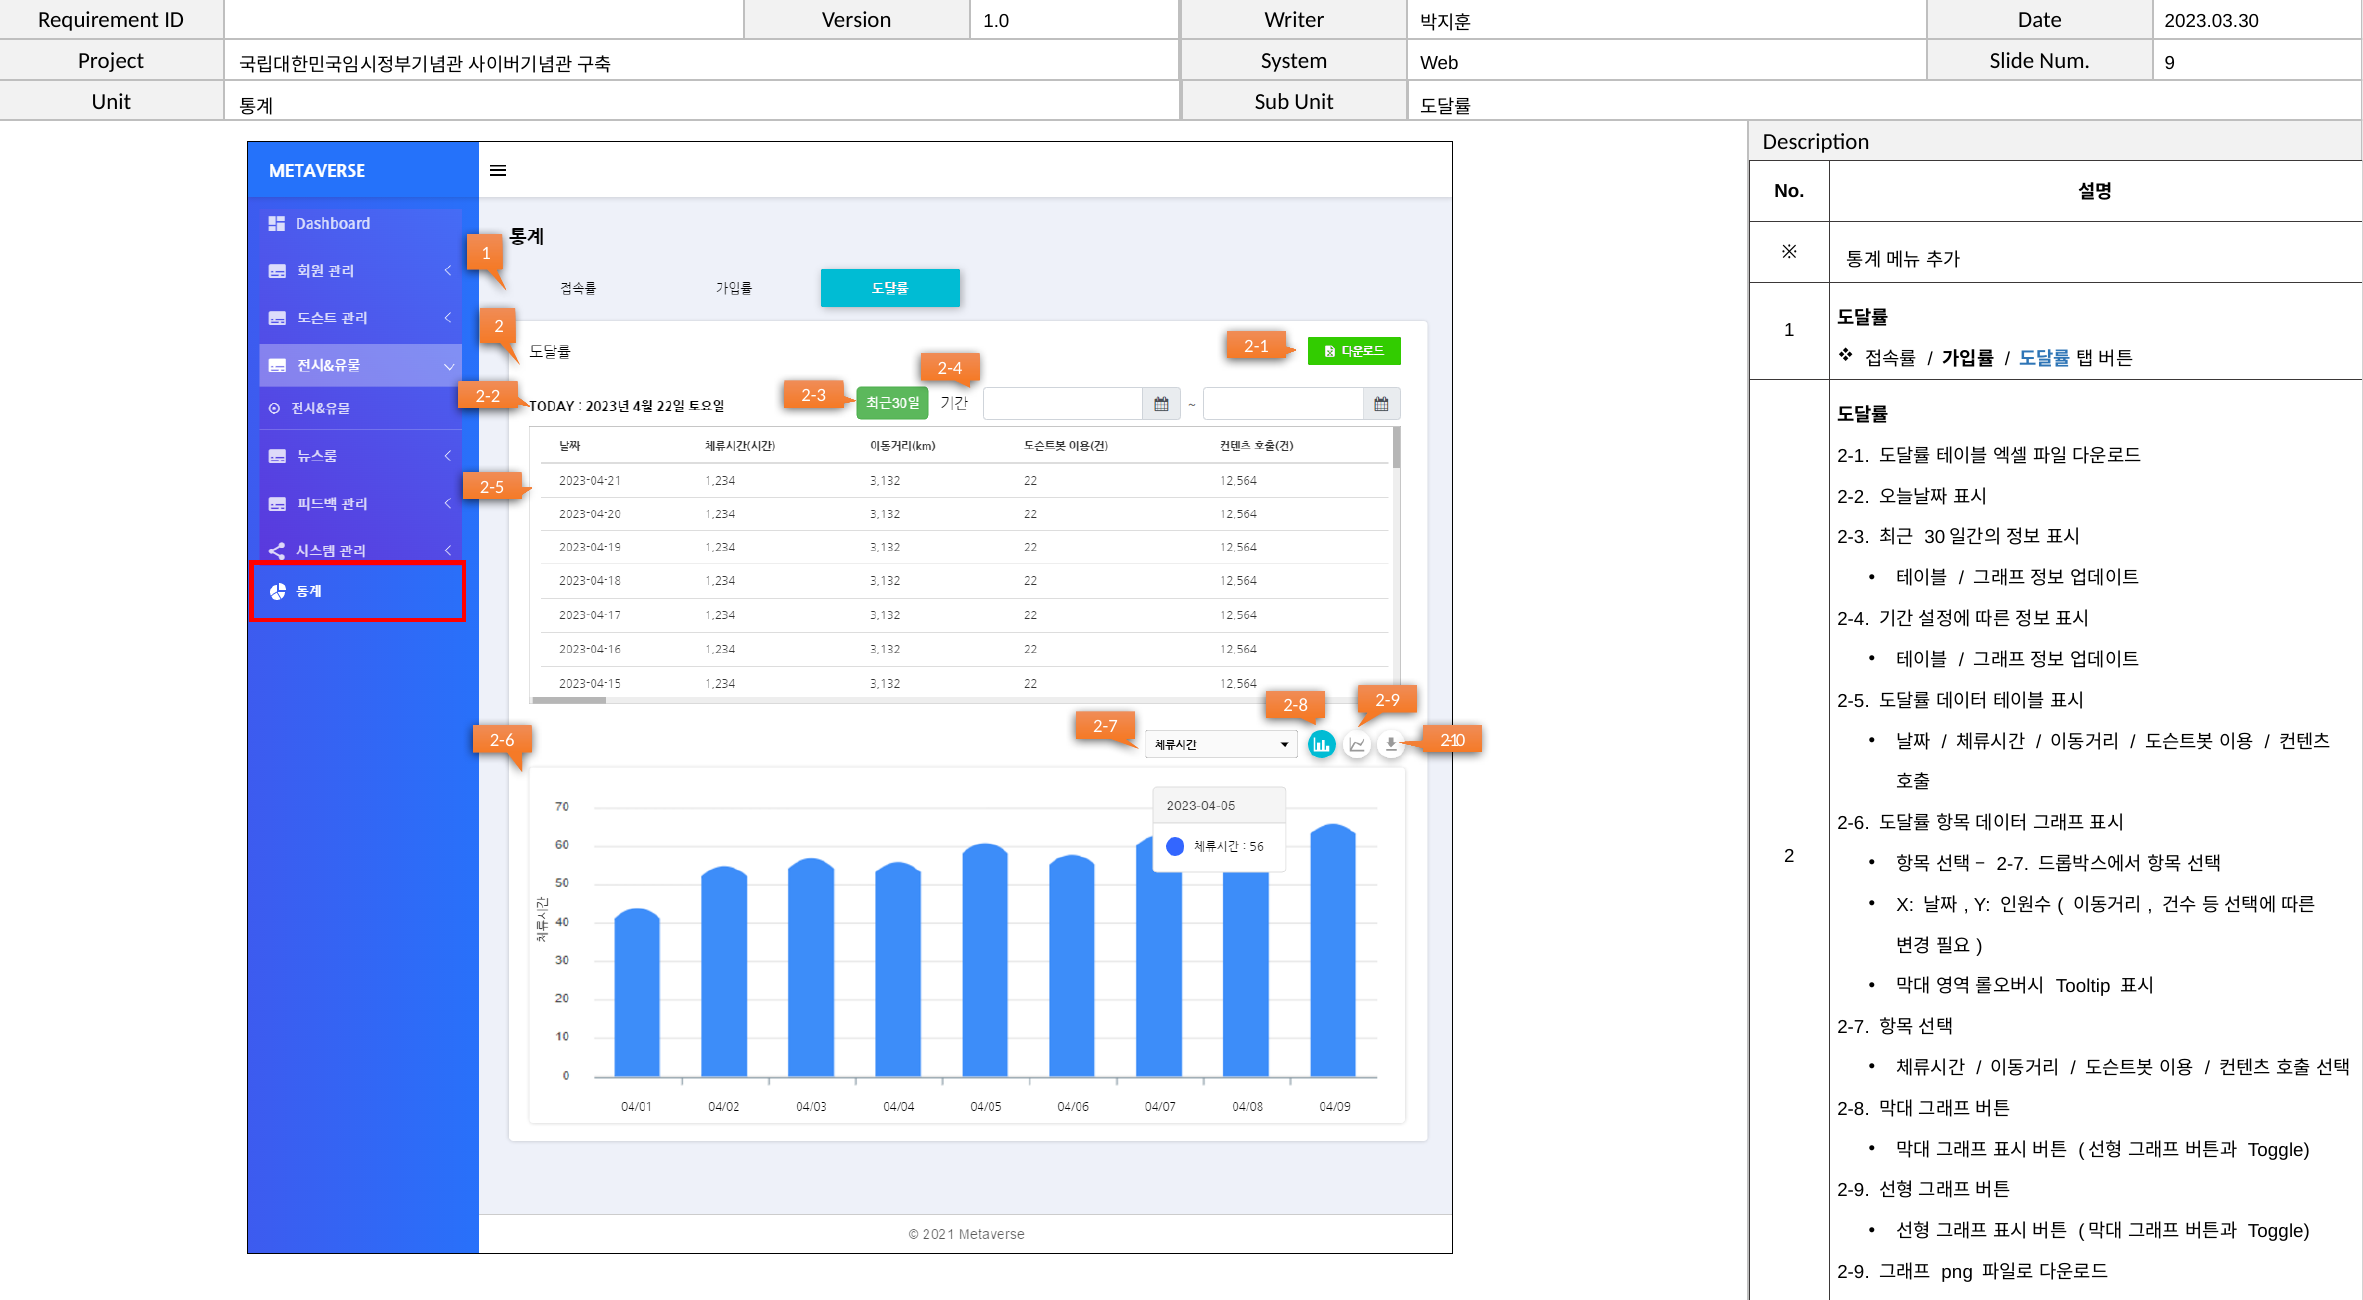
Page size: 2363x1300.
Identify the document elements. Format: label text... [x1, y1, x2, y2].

table_cell [0, 42, 224, 85]
table_header [744, 0, 968, 42]
table_cell [1925, 42, 2149, 85]
table_header [224, 0, 744, 42]
table_cell 통계 메뉴 추가 [1830, 222, 2362, 282]
table_cell [1181, 85, 1405, 127]
table_cell 1 [1750, 283, 1829, 379]
table_cell [0, 85, 224, 127]
table_header 박지훈 [1405, 0, 1925, 42]
table_cell [1181, 42, 1405, 85]
table_cell 도달률 [1405, 85, 2362, 127]
table_cell 2 [1750, 380, 1829, 1300]
table_cell Web [1405, 42, 1925, 85]
table_header [1181, 0, 1405, 42]
table_cell 국립대한민국임시정부기념관 사이버기념관 구축 [224, 42, 1181, 85]
table_header [1925, 0, 2149, 42]
table_header [0, 0, 224, 42]
table_cell 도달률 접속률 / 가입률 / 도달률 탭 버튼 [1830, 283, 2362, 379]
text_box 2-10 [1453, 725, 1483, 753]
picture [247, 141, 1453, 1254]
table_cell 도달률 2-1. 도달률 테이블 엑셀 파일 다운로드 2-2. 오늘날짜 표시 2-3. 최근 30일간의 정보 표시 테이블 / 그래프 정보 업데이트 2-4. 기간 설정에 따른 정보 표시 테이블 / 그래프 정보 업데이트 2-5. 도달률 데이터 테이블 표시 날짜 / 체류시간 / 이동거리 / 도슨트봇 이용 / 컨텐츠 호출 2-6. 도달률 항목 데이터 그래프 표시 항목 선택 – 2-7. 드롭박스에서 항목 선택 X: 날짜, Y: 인원수( 이동거리, 건수 등 선택에 따른 변경 필요) 막대 영역 롤오버시 Tooltip 표시 2-7. 항목 선택 체류시간 / 이동거리 / 도슨트봇 이용 / 컨텐츠 호출 선택 2-8. 막대 그래프 버튼 막대 그래프 표시 버튼 (선형 그래프 버튼과 Toggle) 2-9. 선형 그래프 버튼 선형 그래프 표시 버튼 (막대 그래프 버튼과 Toggle) 2-9. 그래프 png 파일로 다운로드 [가입량]_[다운로드일시].png [1830, 380, 2362, 1300]
table_header 설명 [1830, 161, 2362, 221]
table_header No. [1750, 161, 1829, 221]
table_cell 9 [2149, 42, 2362, 85]
table_cell ※ [1750, 222, 1829, 282]
table_header 1.0 [968, 0, 1181, 42]
table_cell 통계 [224, 85, 1181, 127]
table_header 2023.03.30 [2149, 0, 2362, 42]
